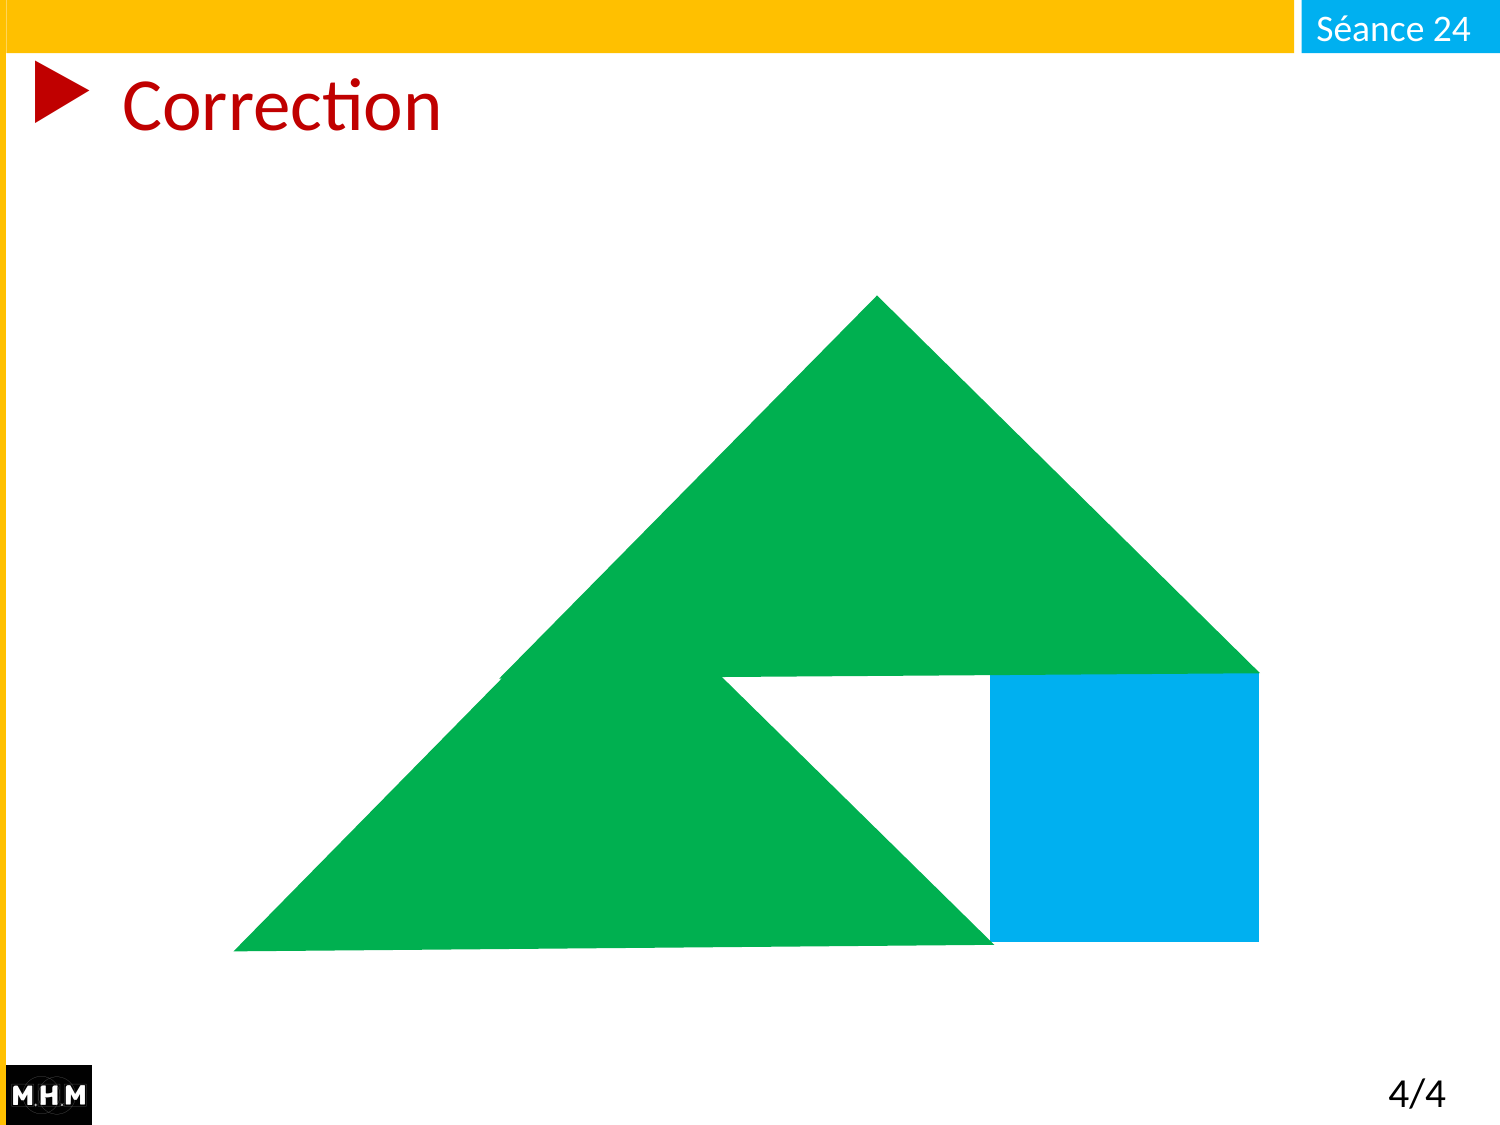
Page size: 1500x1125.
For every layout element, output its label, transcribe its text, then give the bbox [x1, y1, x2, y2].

picture [6, 1065, 92, 1125]
text_box 4/4 [1373, 1064, 1500, 1125]
text_box [991, 674, 1258, 941]
title Correction [13, 58, 1397, 154]
text_box [499, 295, 1261, 679]
text_box [233, 567, 995, 952]
